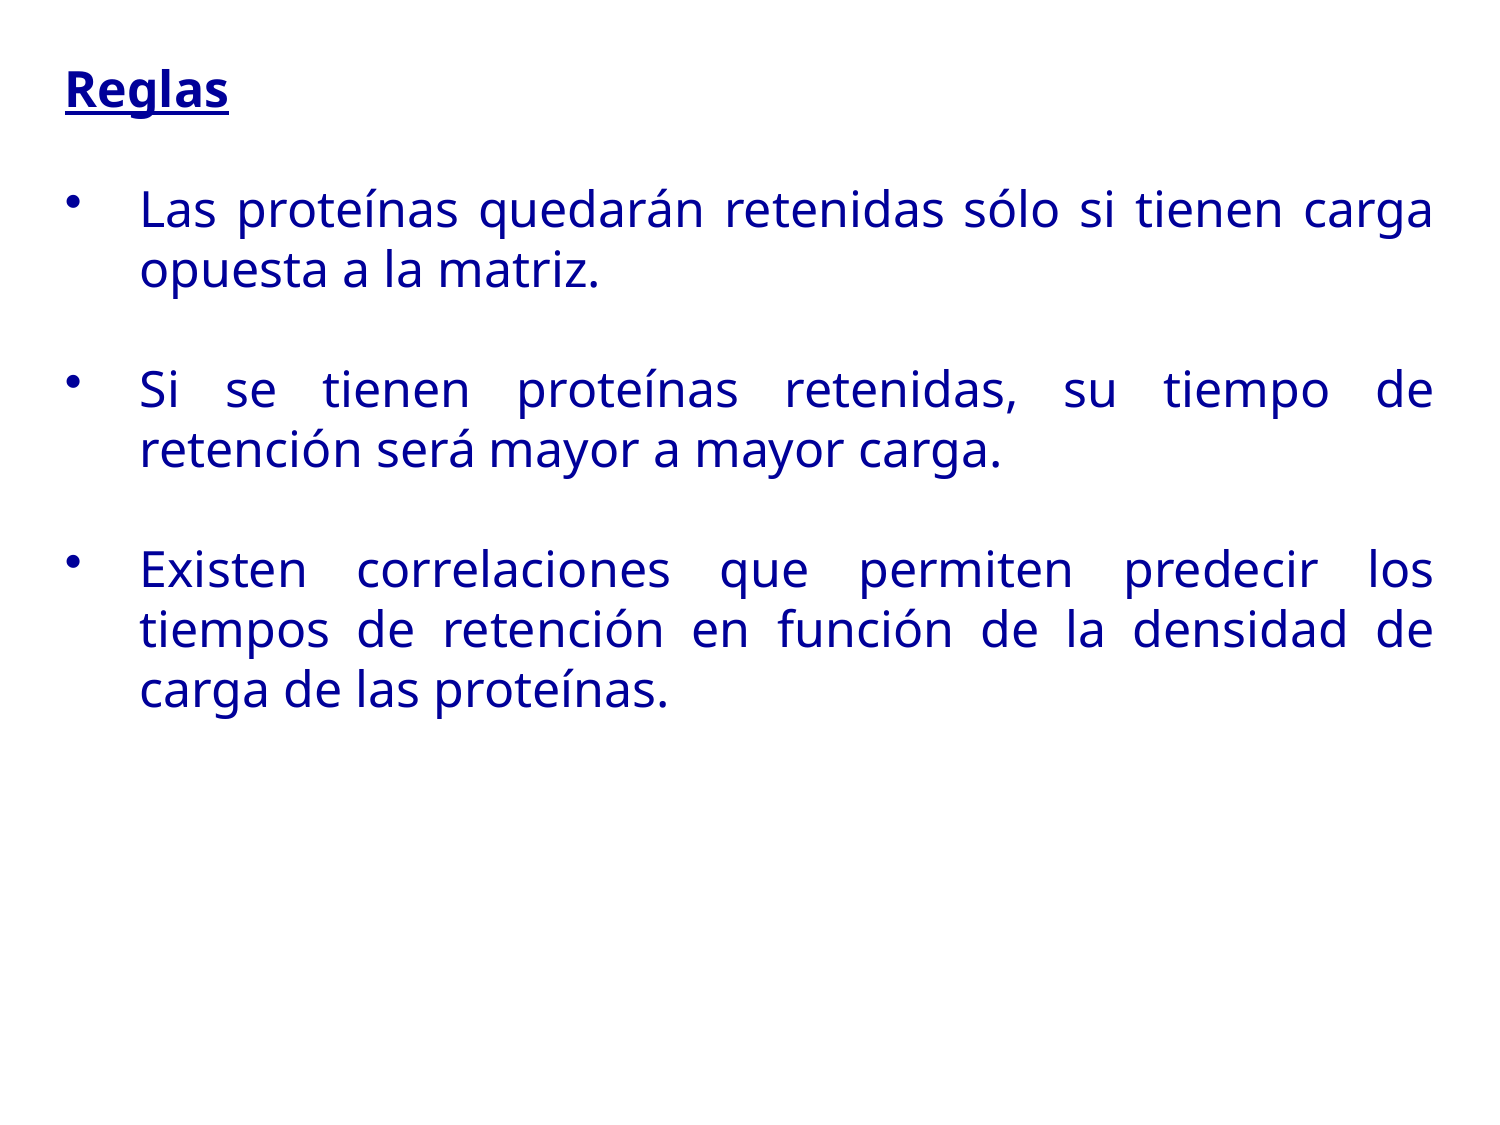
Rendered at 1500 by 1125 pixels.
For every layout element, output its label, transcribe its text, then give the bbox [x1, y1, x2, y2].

text_box Reglas Las proteínas quedarán retenidas sólo si tienen carga opuesta a la matriz. Si se tienen proteínas retenidas, su tiempo de retención será mayor a mayor carga. Existen correlaciones que permiten predecir los tiempos de retención en función de la densidad de carga de las proteínas. [50, 50, 1450, 450]
